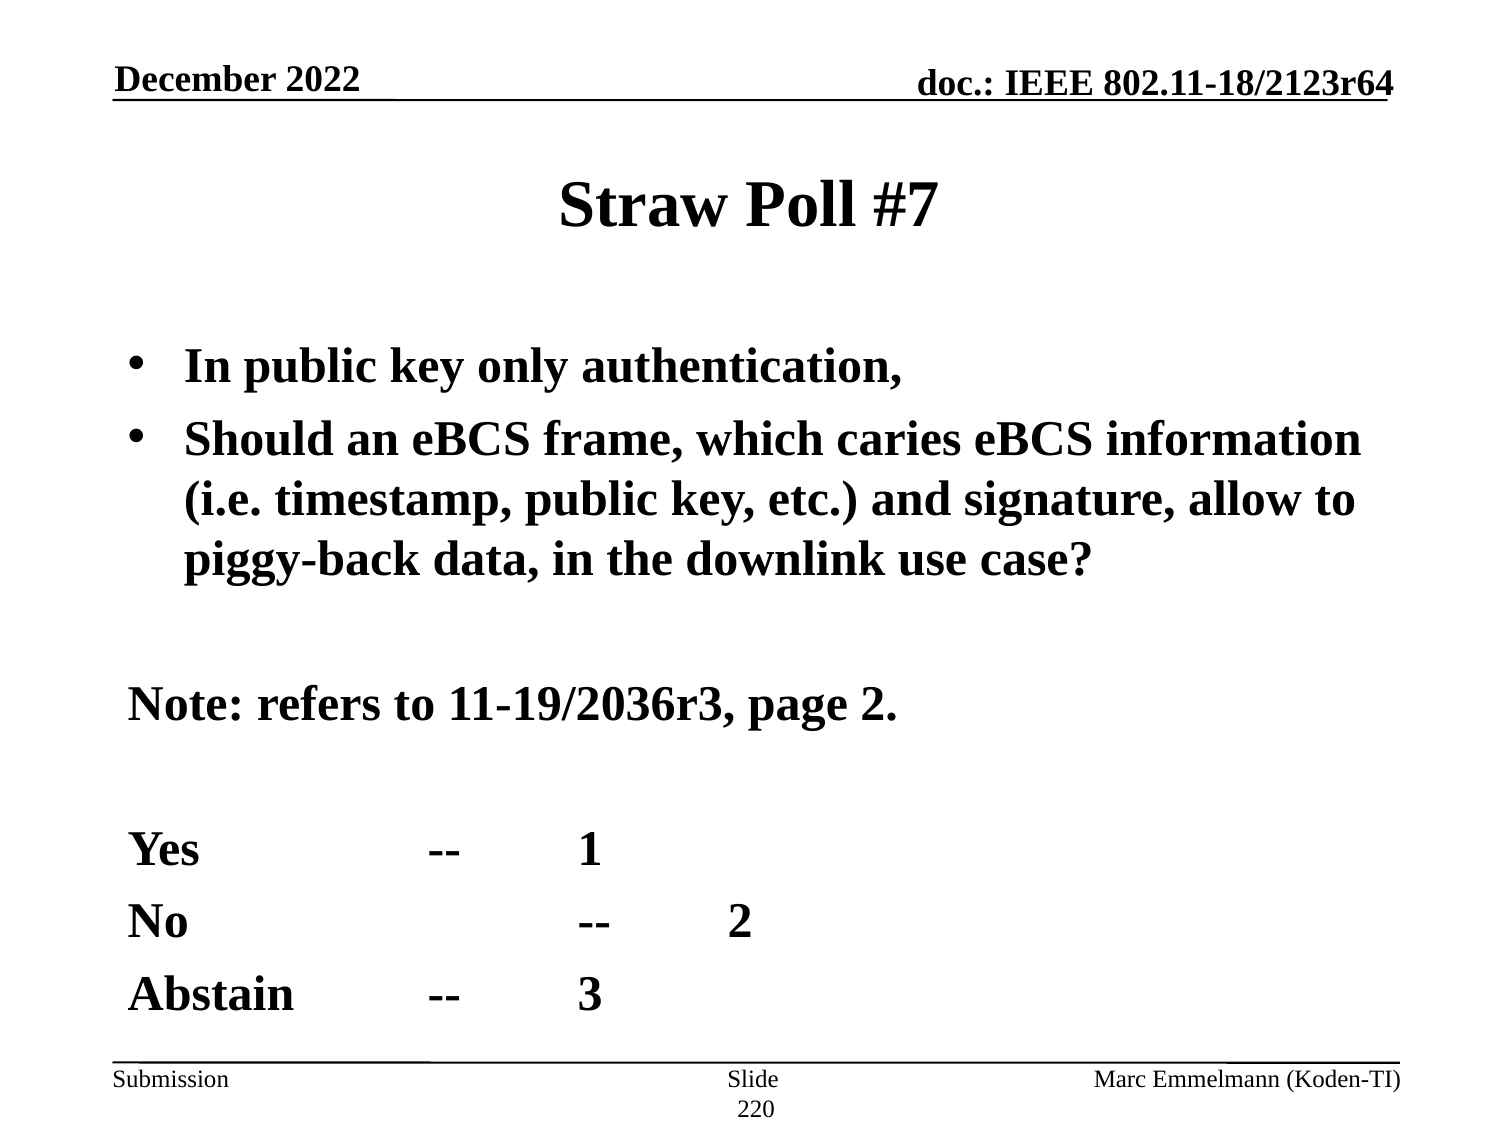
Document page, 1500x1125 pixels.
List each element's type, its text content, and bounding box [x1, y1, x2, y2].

footer Marc Emmelmann (Koden-TI) [878, 1061, 1402, 1093]
slide_number Slide 220 [712, 1061, 800, 1123]
list In public key only authentication, Should an eBCS frame, which caries eBCS information (i.e. timestamp, public key, etc.) and signature, allow to piggy-back data, in the downlink use case? Note: refers to 11-19/2036r3, page 2. Yes -- 1 No -- 2 Abstain -- 3 [112, 324, 1388, 1000]
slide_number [114, 54, 423, 100]
title Straw Poll #7 [112, 112, 1388, 288]
